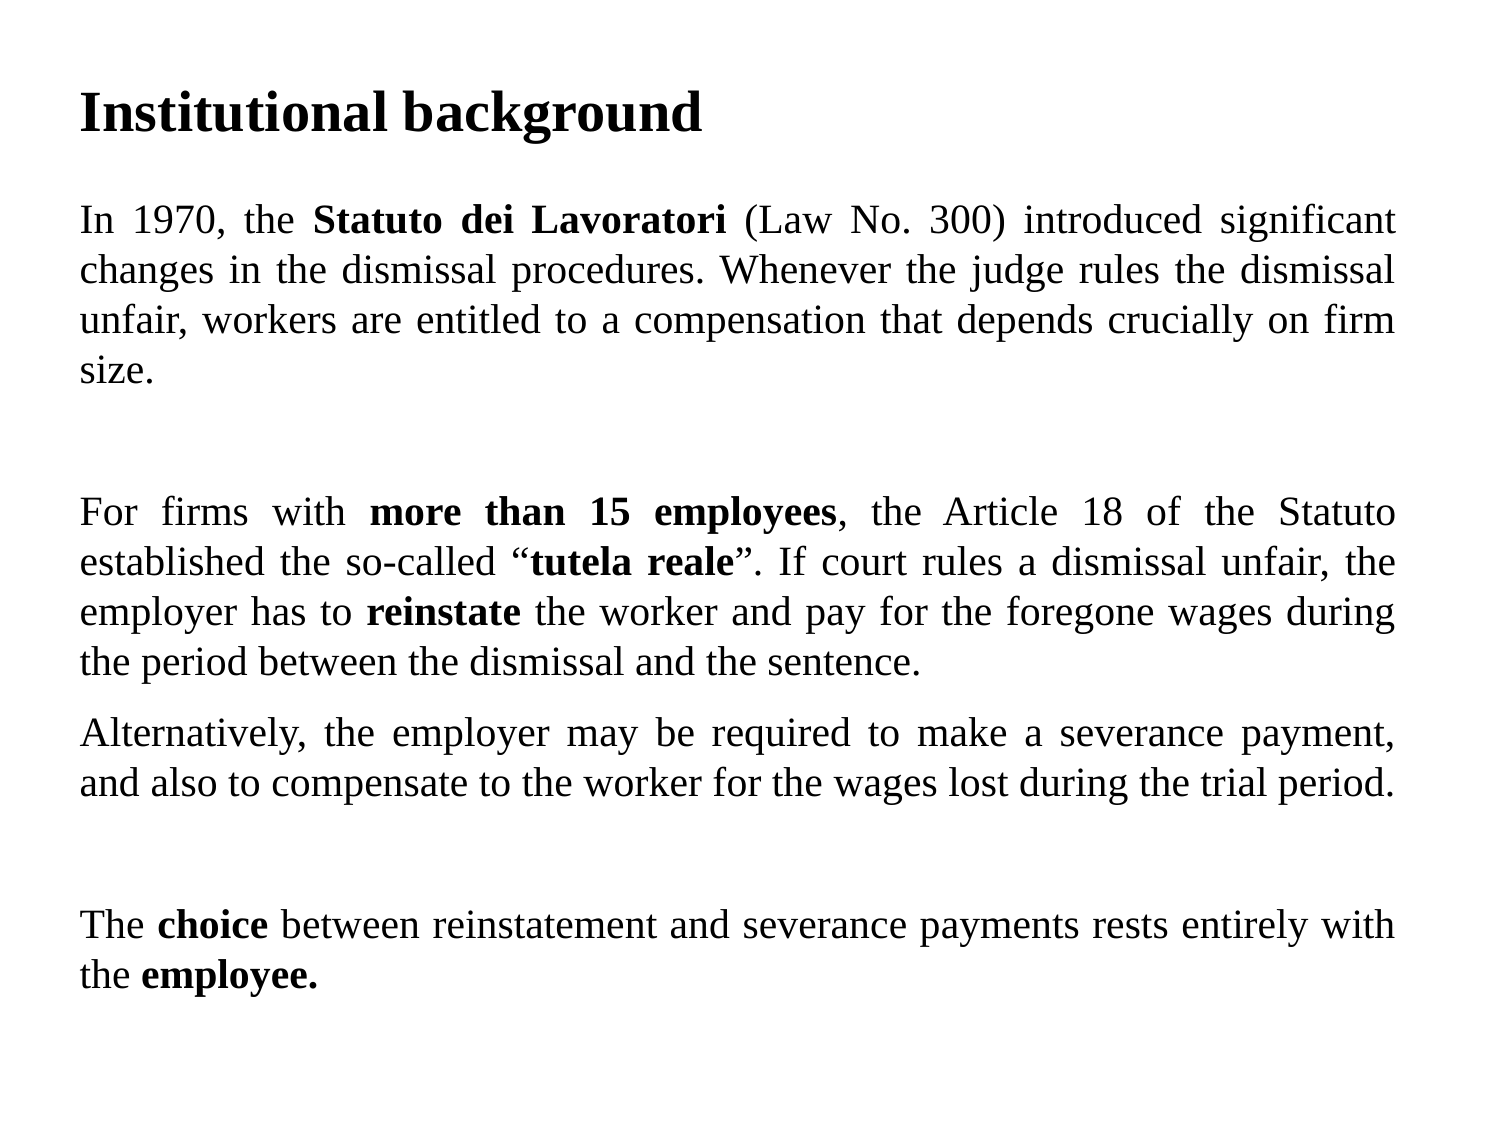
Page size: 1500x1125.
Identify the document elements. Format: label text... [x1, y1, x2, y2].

title Institutional background [64, 66, 1341, 150]
text_box In 1970, the Statuto dei Lavoratori (Law No. 300) introduced significant changes in the dismissal procedures. Whenever the judge rules the dismissal unfair, workers are entitled to a compensation that depends crucially on firm size. For firms with more than 15 employees, the Article 18 of the Statuto established the so-called “tutela reale”. If court rules a dismissal unfair, the employer has to reinstate the worker and pay for the foregone wages during the period between the dismissal and the sentence. Alternatively, the employer may be required to make a severance payment, and also to compensate to the worker for the wages lost during the trial period. The choice between reinstatement and severance payments rests entirely with the employee. [64, 184, 1412, 1004]
